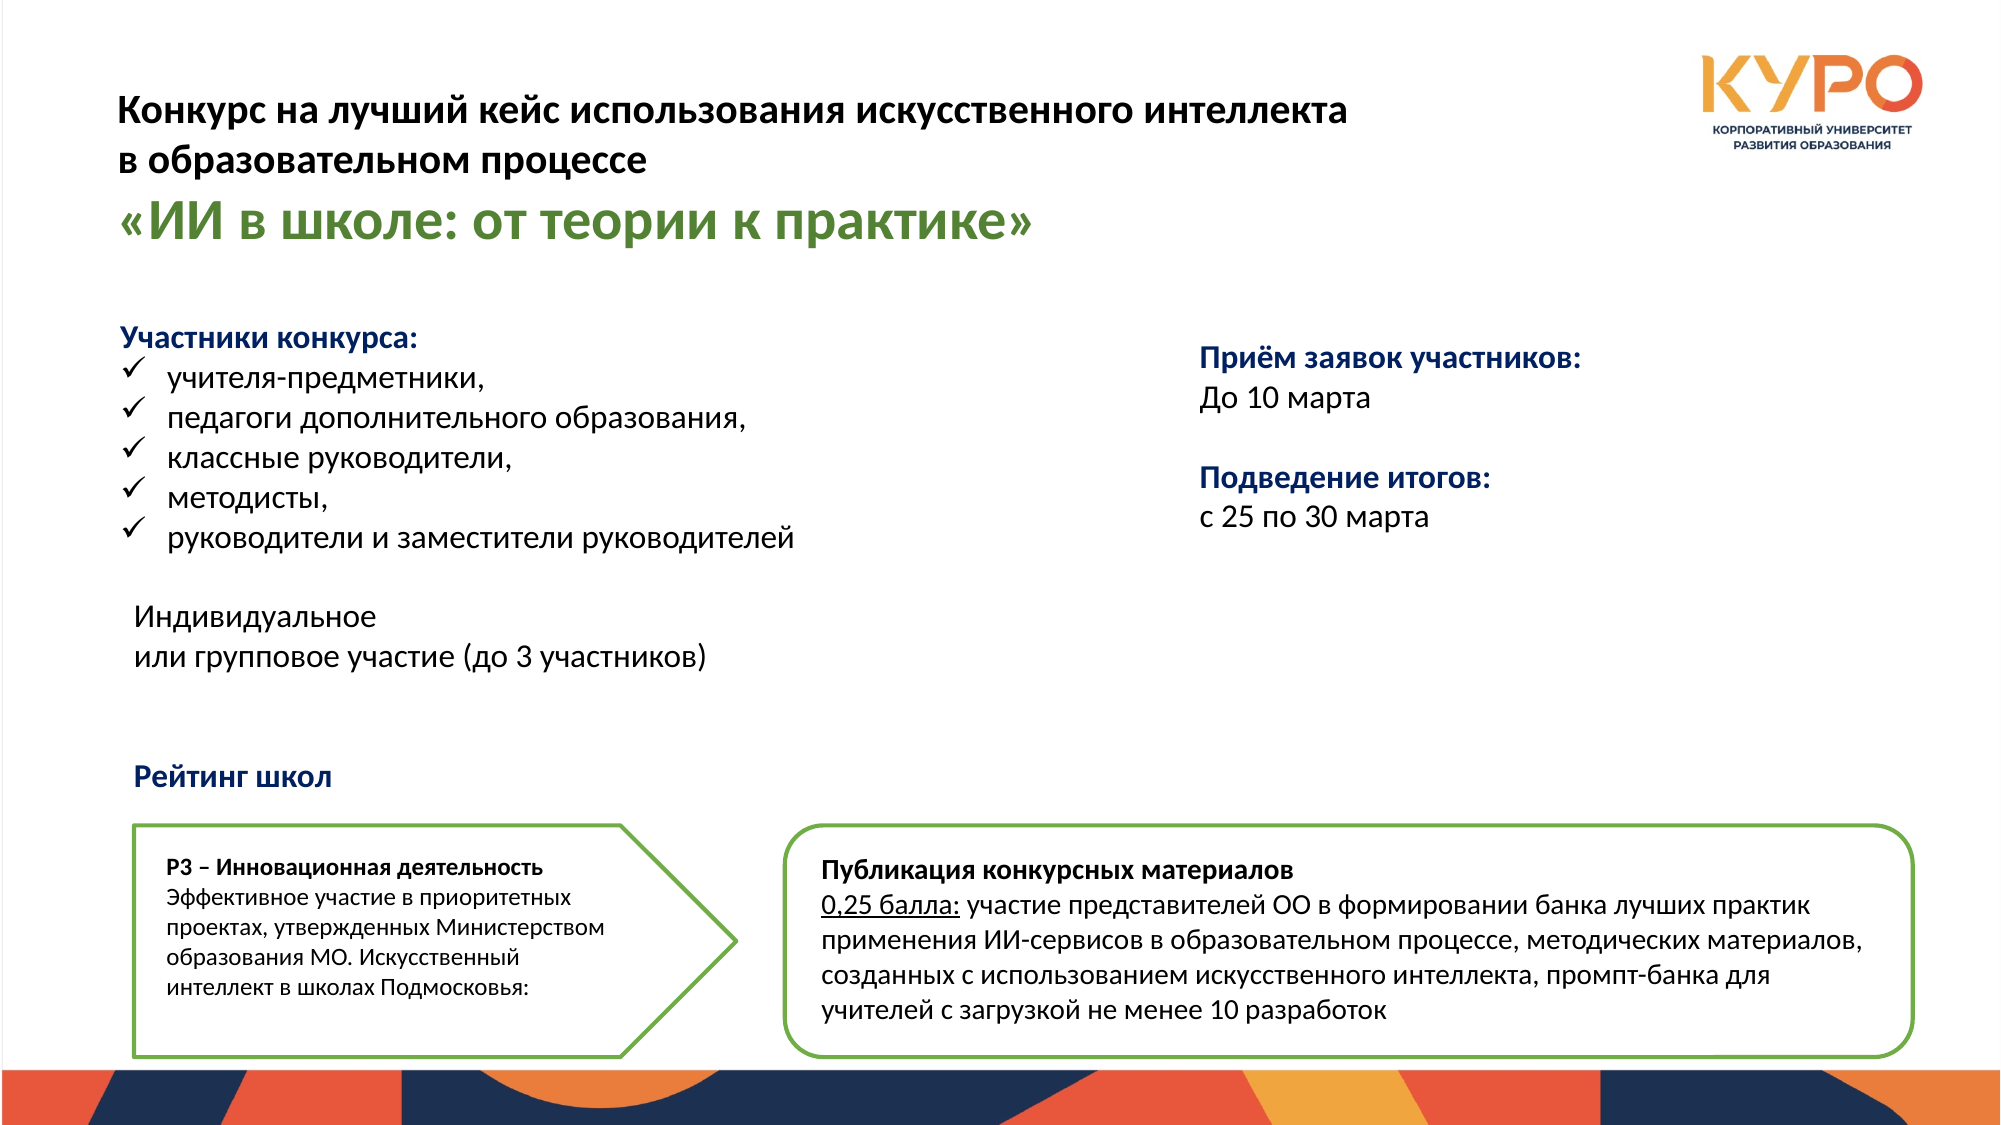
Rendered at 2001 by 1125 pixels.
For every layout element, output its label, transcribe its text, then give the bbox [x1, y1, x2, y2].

text_box Индивидуальное или групповое участие (до 3 участников) Рейтинг школ [119, 586, 723, 802]
text_box [782, 823, 1915, 1060]
text_box Участники конкурса: учителя-предметники, педагоги дополнительного образования, классные руководители, методисты, руководители и заместители руководителей [105, 307, 1106, 563]
text_box Р3 – Инновационная деятельность Эффективное участие в приоритетных проектах, утвержденных Министерством образования МО. Искусственный интеллект в школах Подмосковья: [151, 842, 647, 1008]
text_box [131, 823, 739, 1060]
text_box Приём заявок участников: До 10 марта Подведение итогов: с 25 по 30 марта [1184, 327, 1598, 542]
text_box Конкурс на лучший кейс использования искусственного интеллекта в образовательном процессе «ИИ в школе: от теории к практике» [97, 61, 1674, 272]
picture [0, 0, 2001, 1125]
text_box Публикация конкурсных материалов 0,25 балла: участие представителей ОО в формировании банка лучших практик применения ИИ-сервисов в образовательном процессе, методических материалов, созданных с использованием искусственного интеллекта, промпт-банка для учителей с загрузкой не менее 10 разработок [806, 842, 1891, 1033]
